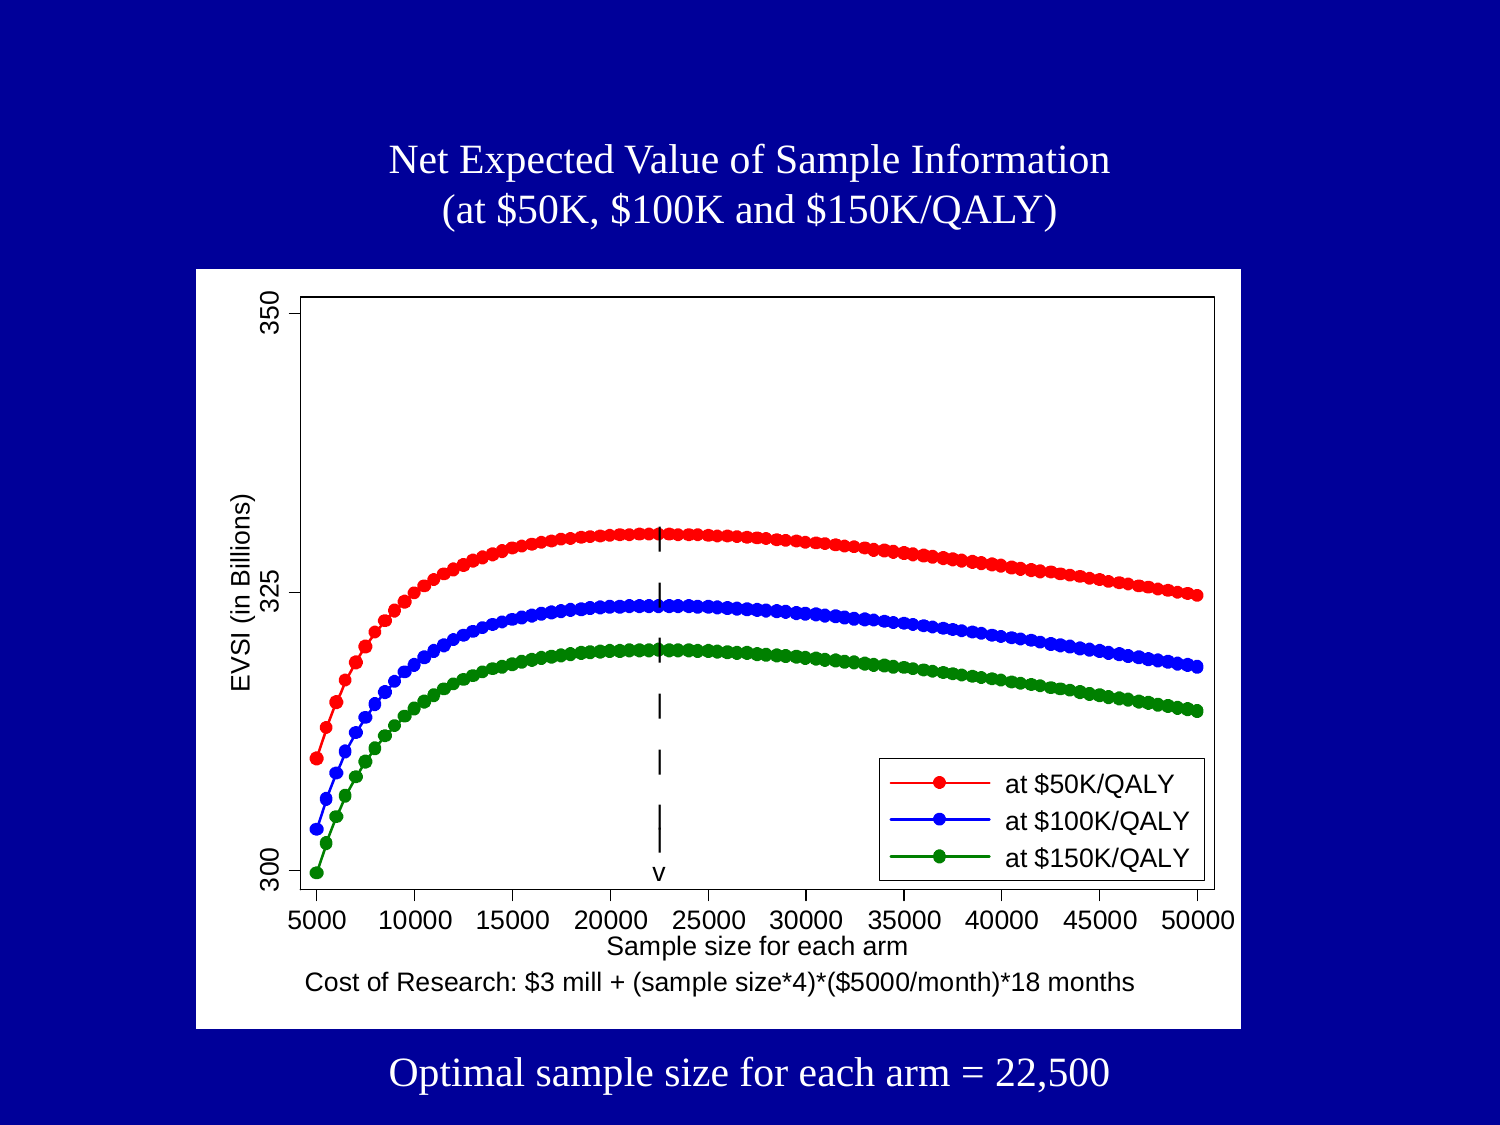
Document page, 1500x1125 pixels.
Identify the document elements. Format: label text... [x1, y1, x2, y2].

picture [187, 260, 1251, 1038]
text_box Optimal sample size for each arm = 22,500 [24, 1037, 1475, 1103]
text_box Net Expected Value of Sample Information (at $50K, $100K and $150K/QALY) [162, 124, 1338, 240]
